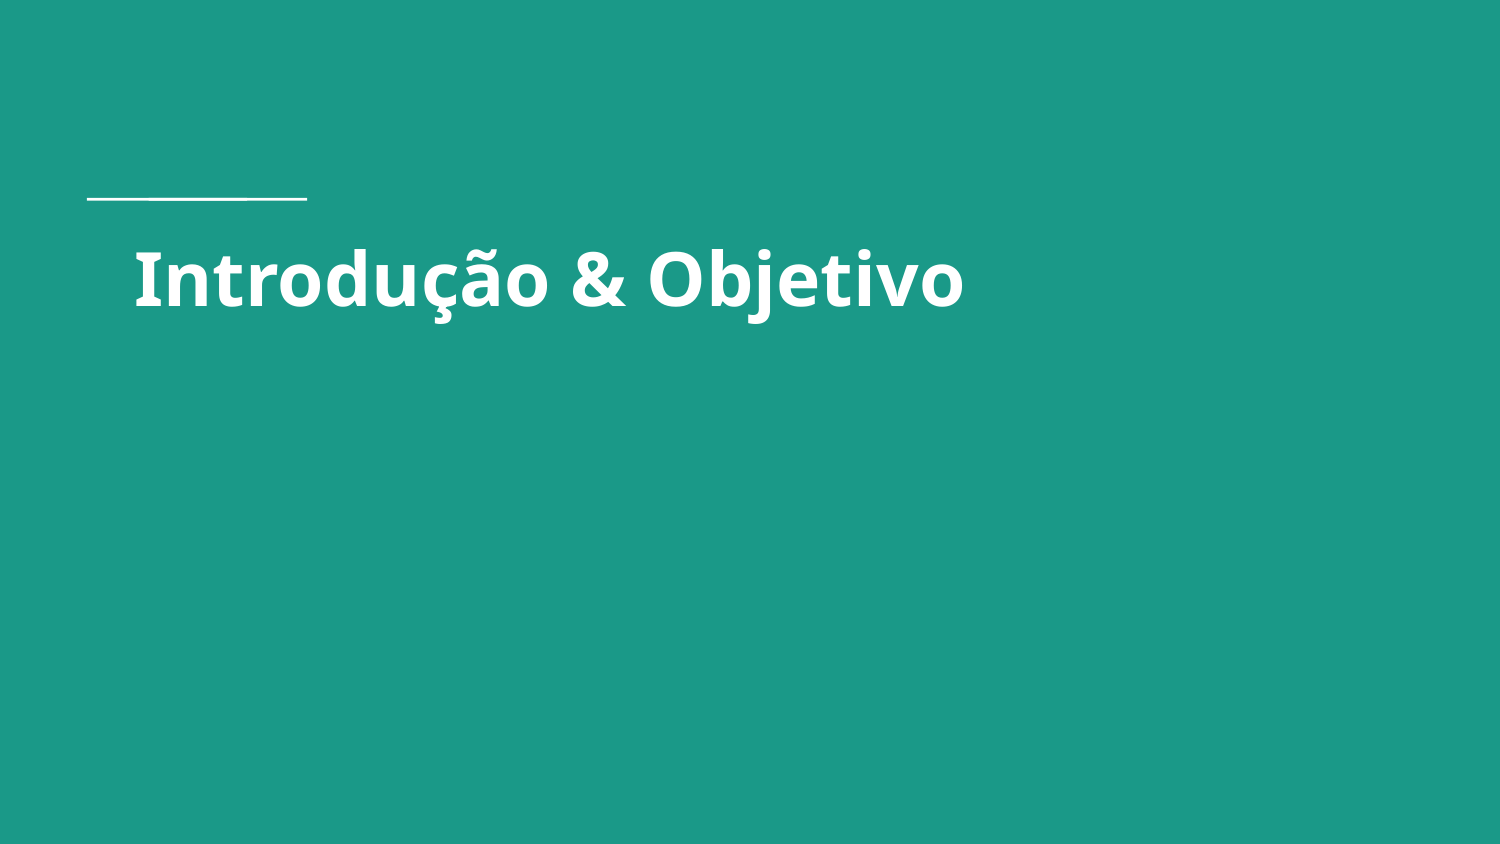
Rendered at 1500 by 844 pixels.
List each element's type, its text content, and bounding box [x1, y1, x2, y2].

title Introdução & Objetivo [119, 216, 1381, 466]
